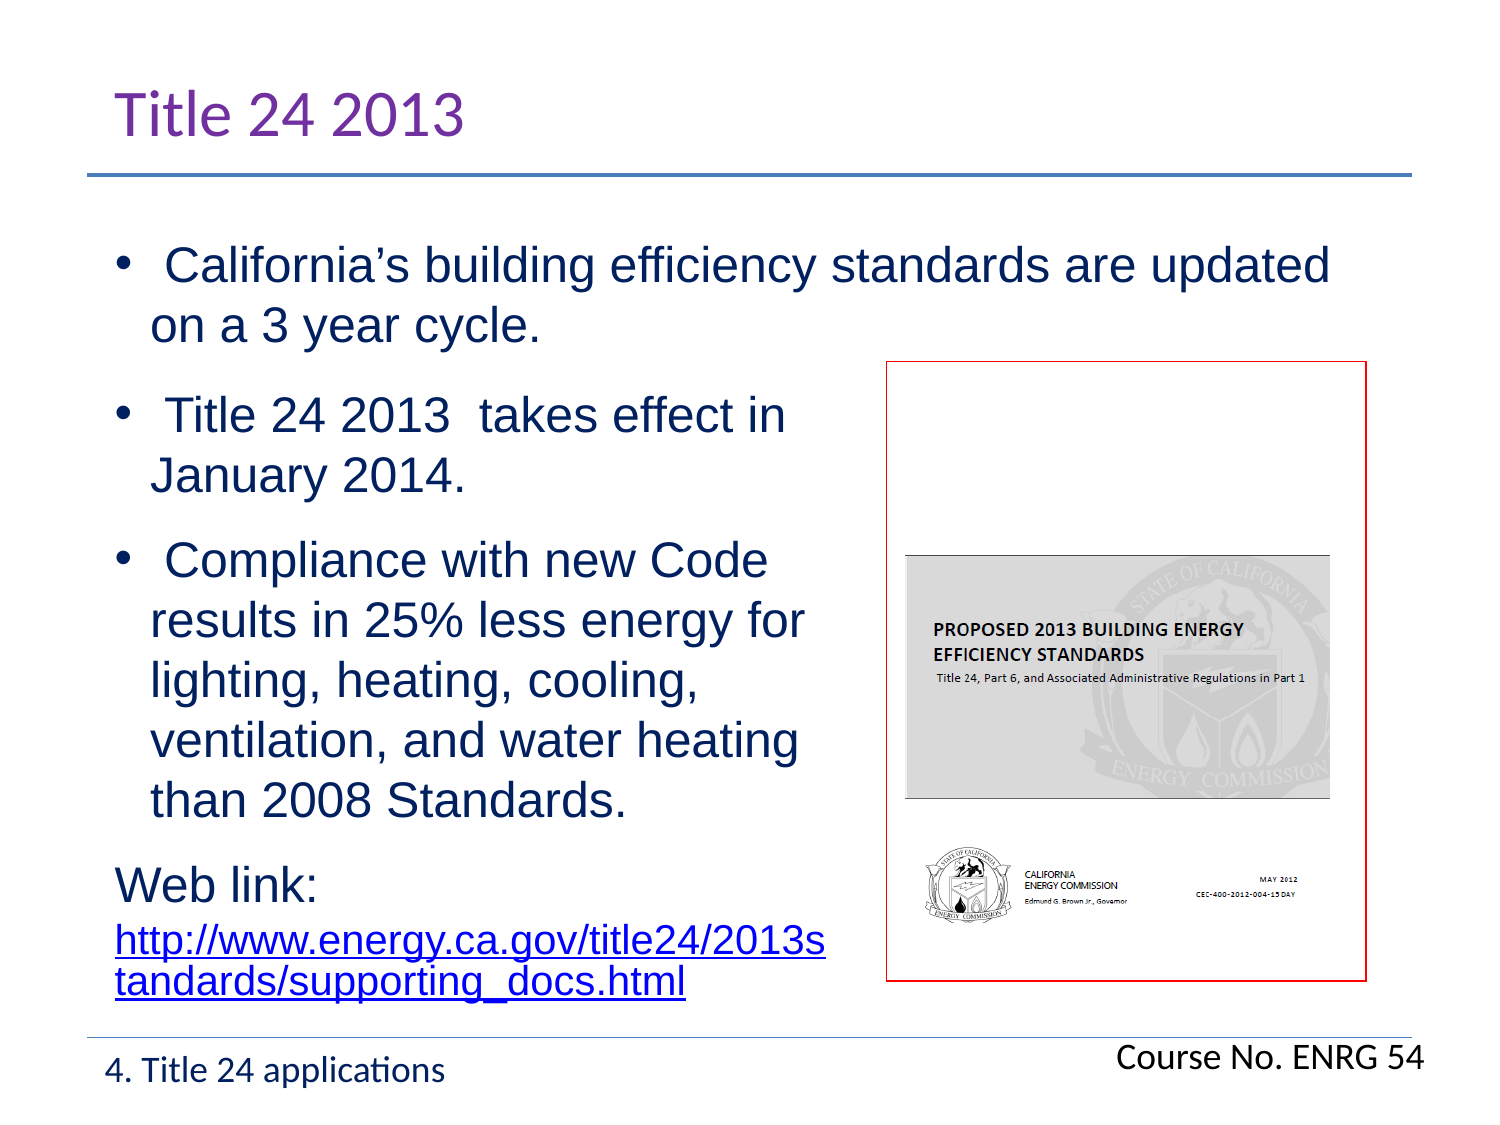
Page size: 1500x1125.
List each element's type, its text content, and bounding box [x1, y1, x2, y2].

text_box Course No. ENRG 54 [1101, 1024, 1441, 1085]
text_box 4. Title 24 applications [89, 1045, 461, 1098]
text_box Title 24 2013 [99, 62, 1400, 158]
text_box Title 24 2013 takes effect in January 2014. Compliance with new Code results in 25% less energy for lighting, heating, cooling, ventilation, and water heating than 2008 Standards. Web link: http://www.energy.ca.gov/title24/2013standards/supporting_docs.html [99, 375, 850, 970]
text_box California’s building efficiency standards are updated on a 3 year cycle. [99, 224, 1413, 360]
picture [887, 362, 1366, 981]
